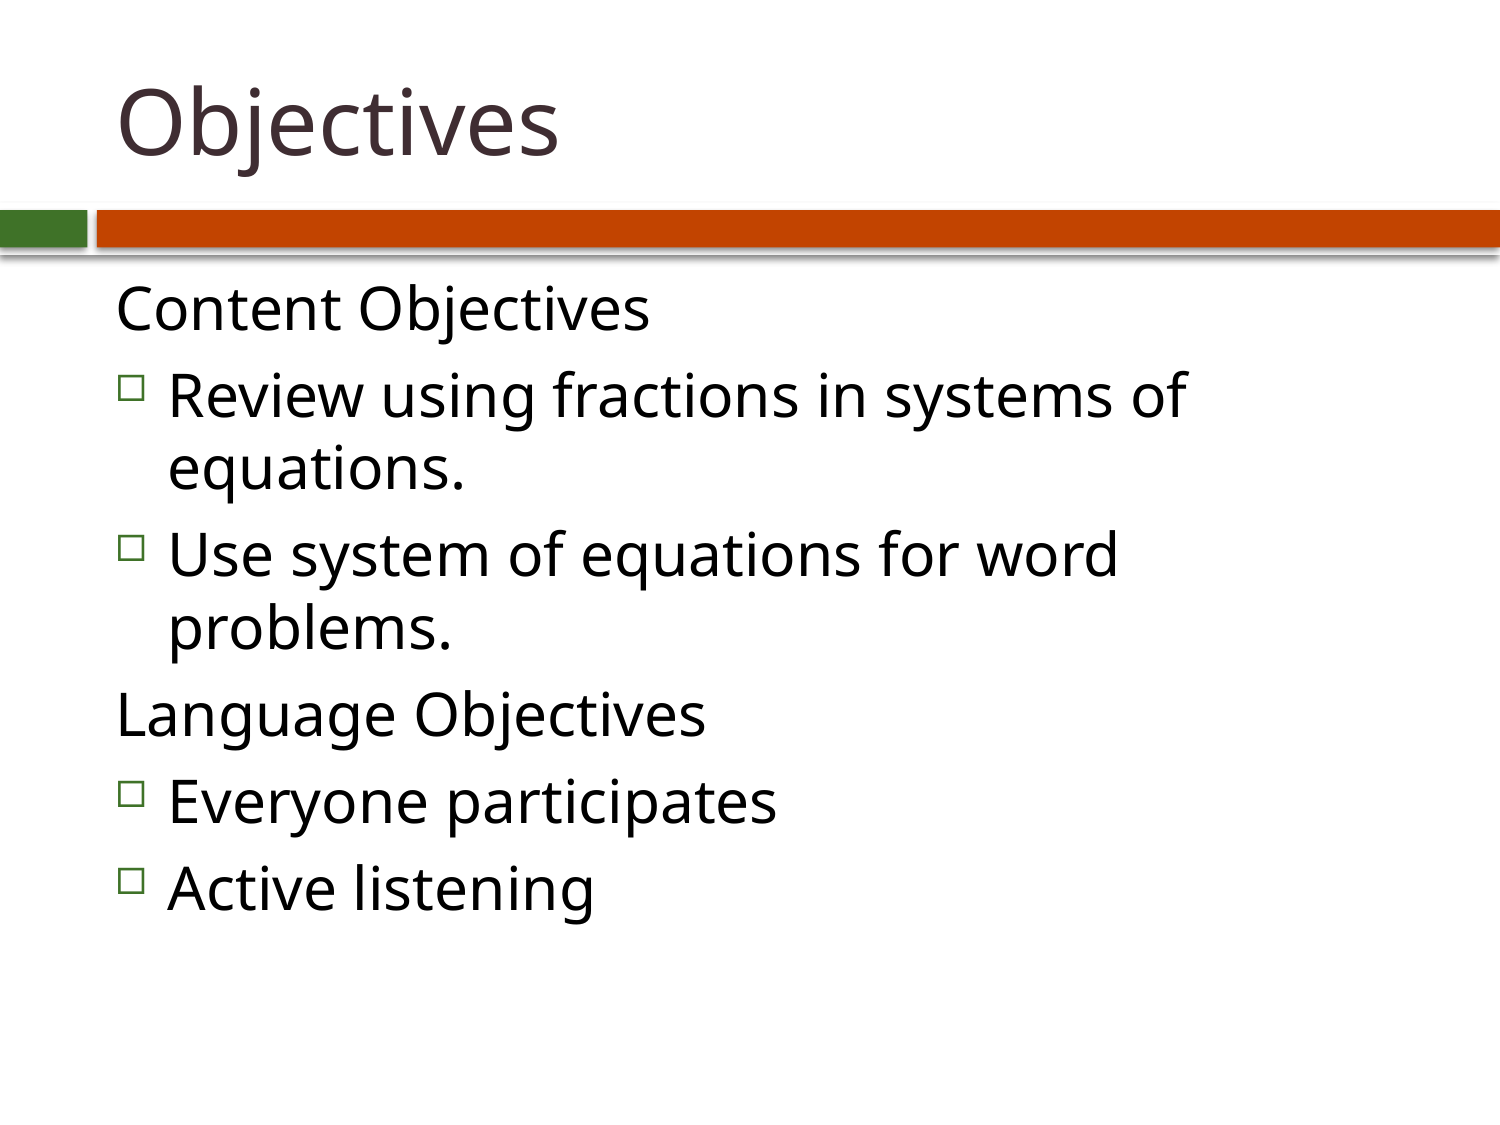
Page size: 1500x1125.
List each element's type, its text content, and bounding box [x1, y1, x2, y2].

list Content Objectives Review using fractions in systems of equations. Use system of equations for word problems. Language Objectives Everyone participates Active listening [100, 262, 1438, 1000]
title Objectives [100, 37, 1438, 200]
